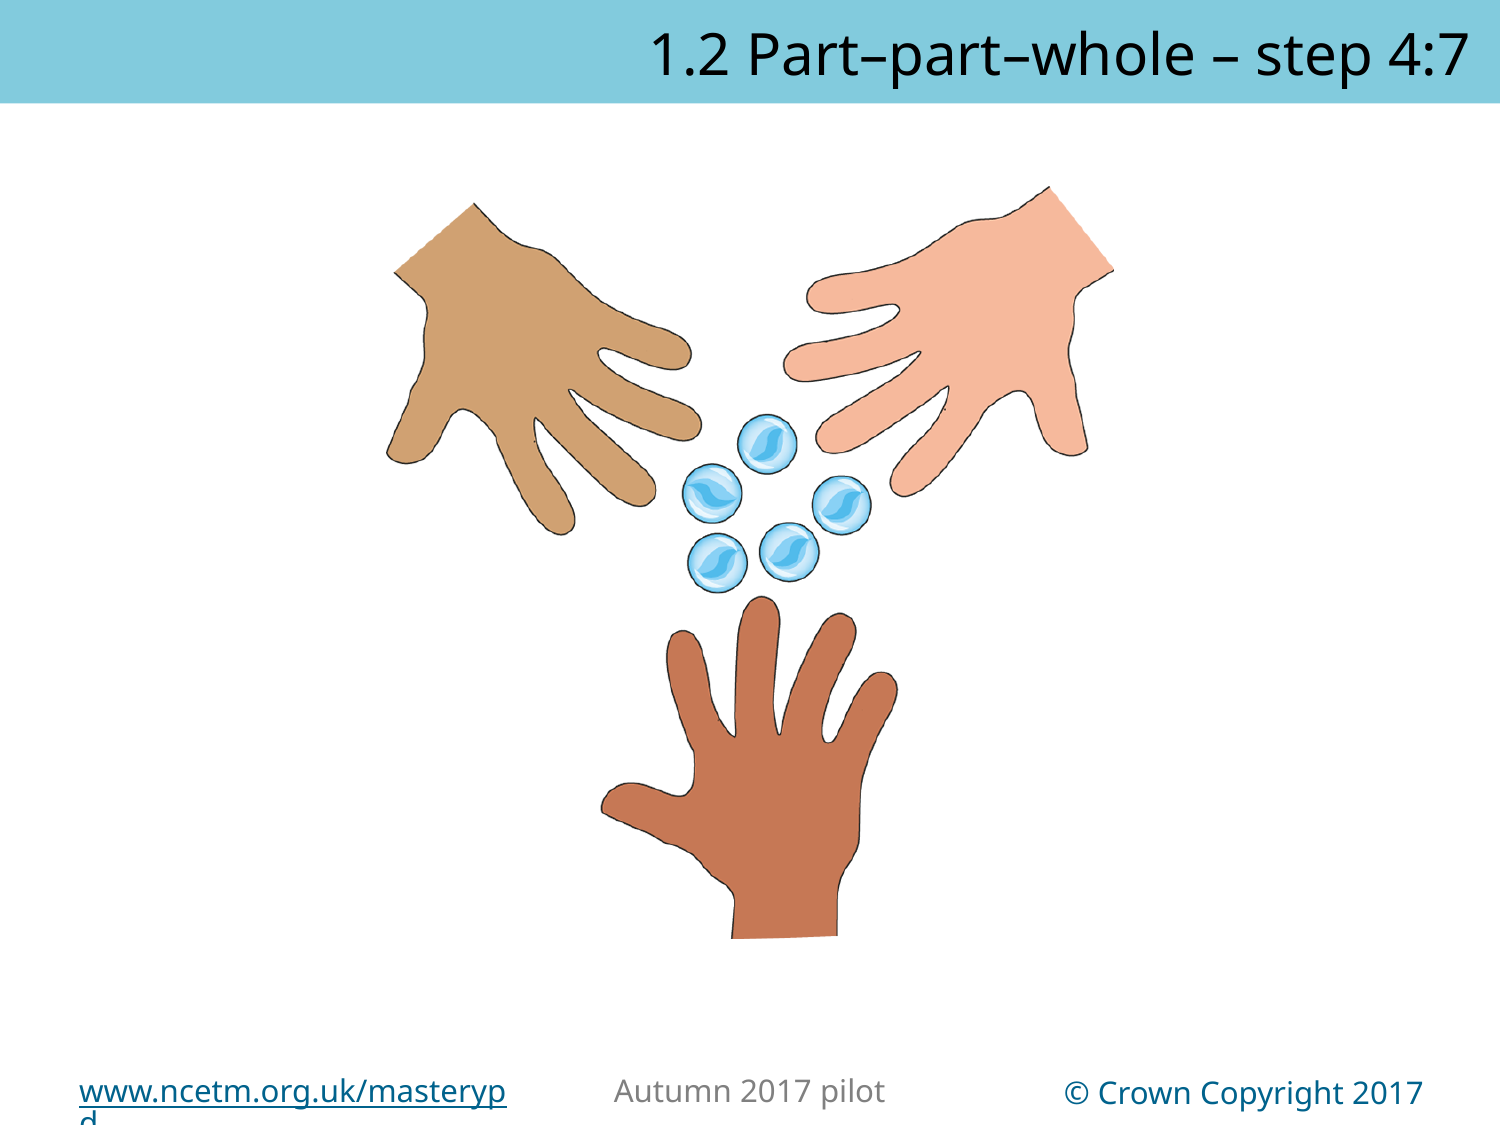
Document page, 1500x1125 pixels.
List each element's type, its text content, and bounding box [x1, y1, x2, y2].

list 1.2 Part–part–whole – step 4:7 [0, 0, 1500, 104]
picture [386, 185, 1114, 939]
